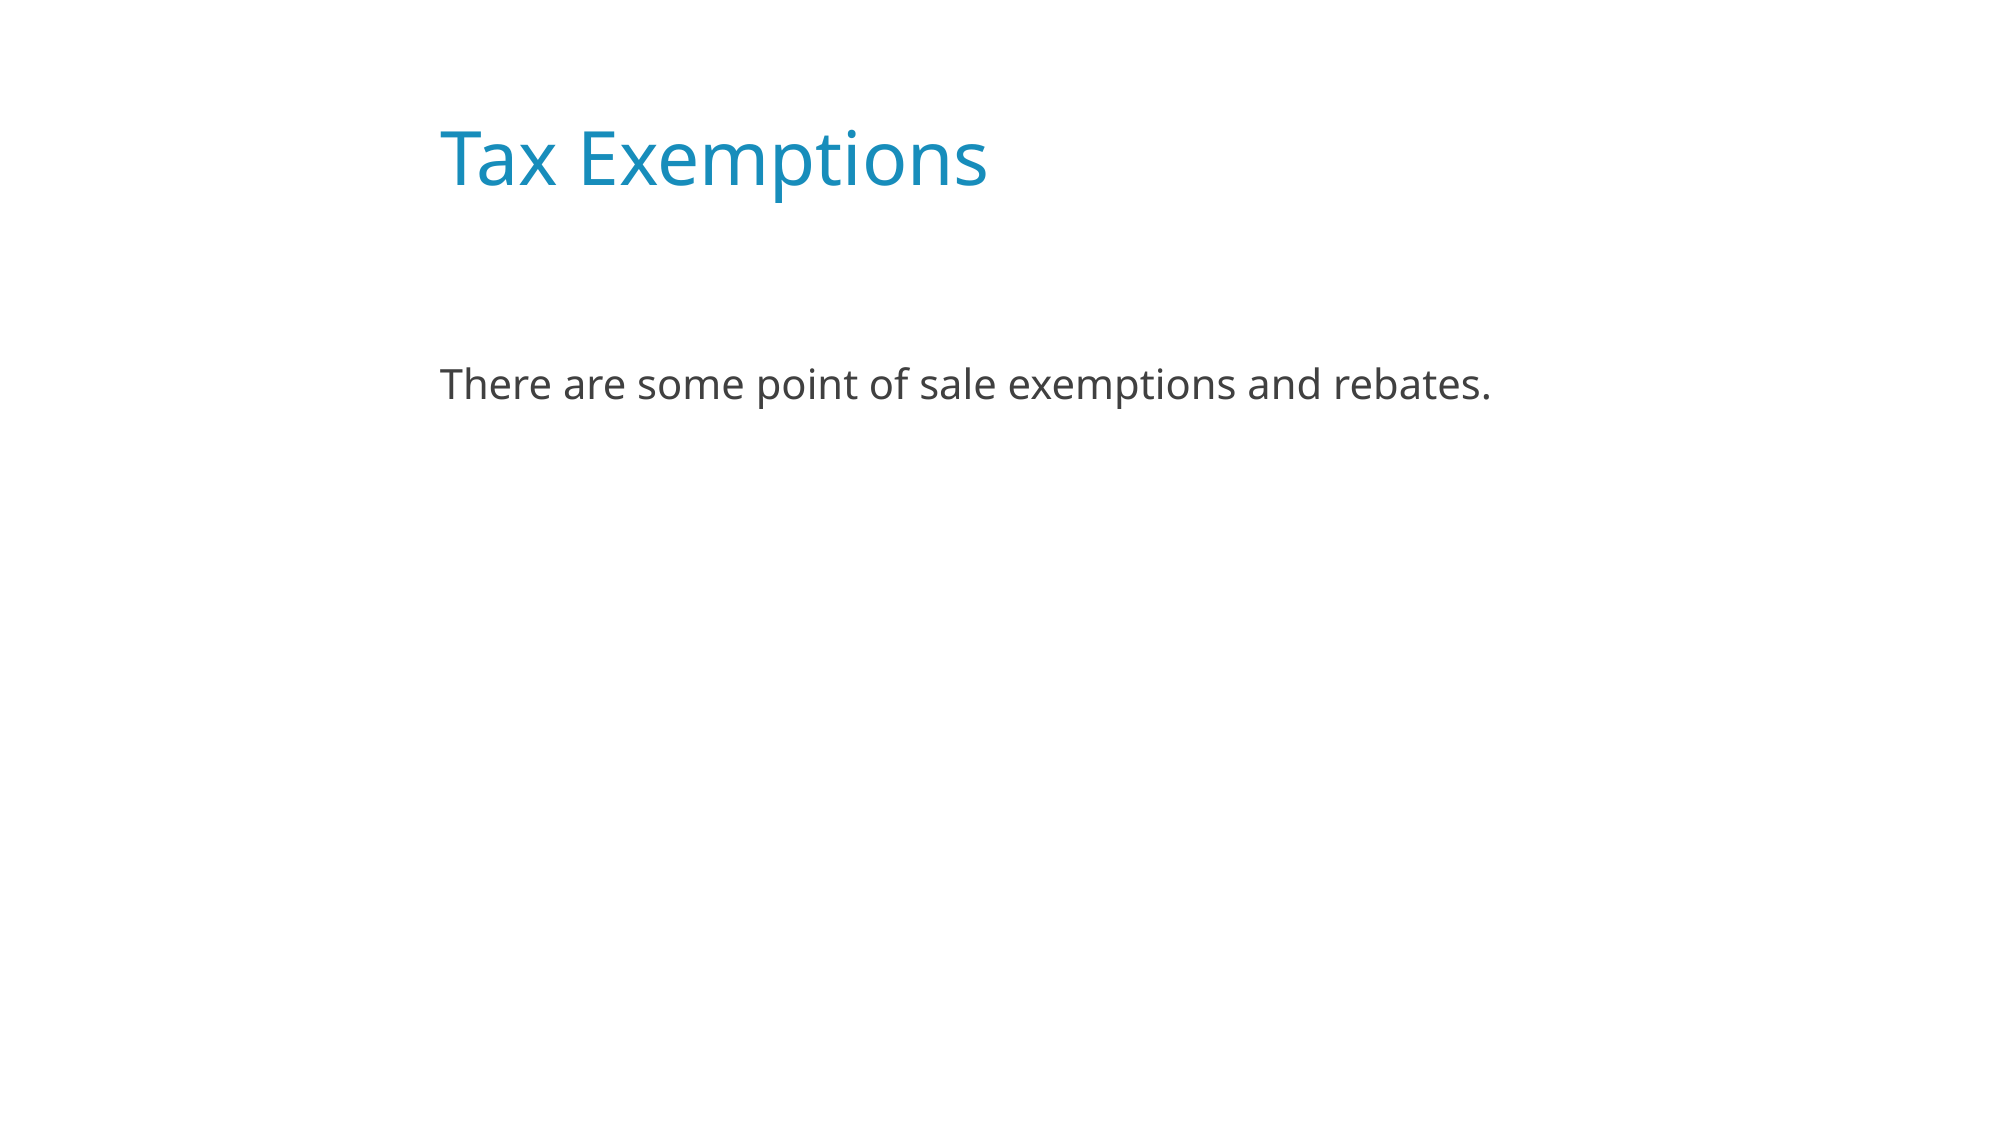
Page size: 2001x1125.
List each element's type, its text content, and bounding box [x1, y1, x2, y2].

title Tax Exemptions [425, 102, 1888, 313]
list There are some point of sale exemptions and rebates. [424, 350, 1888, 1074]
